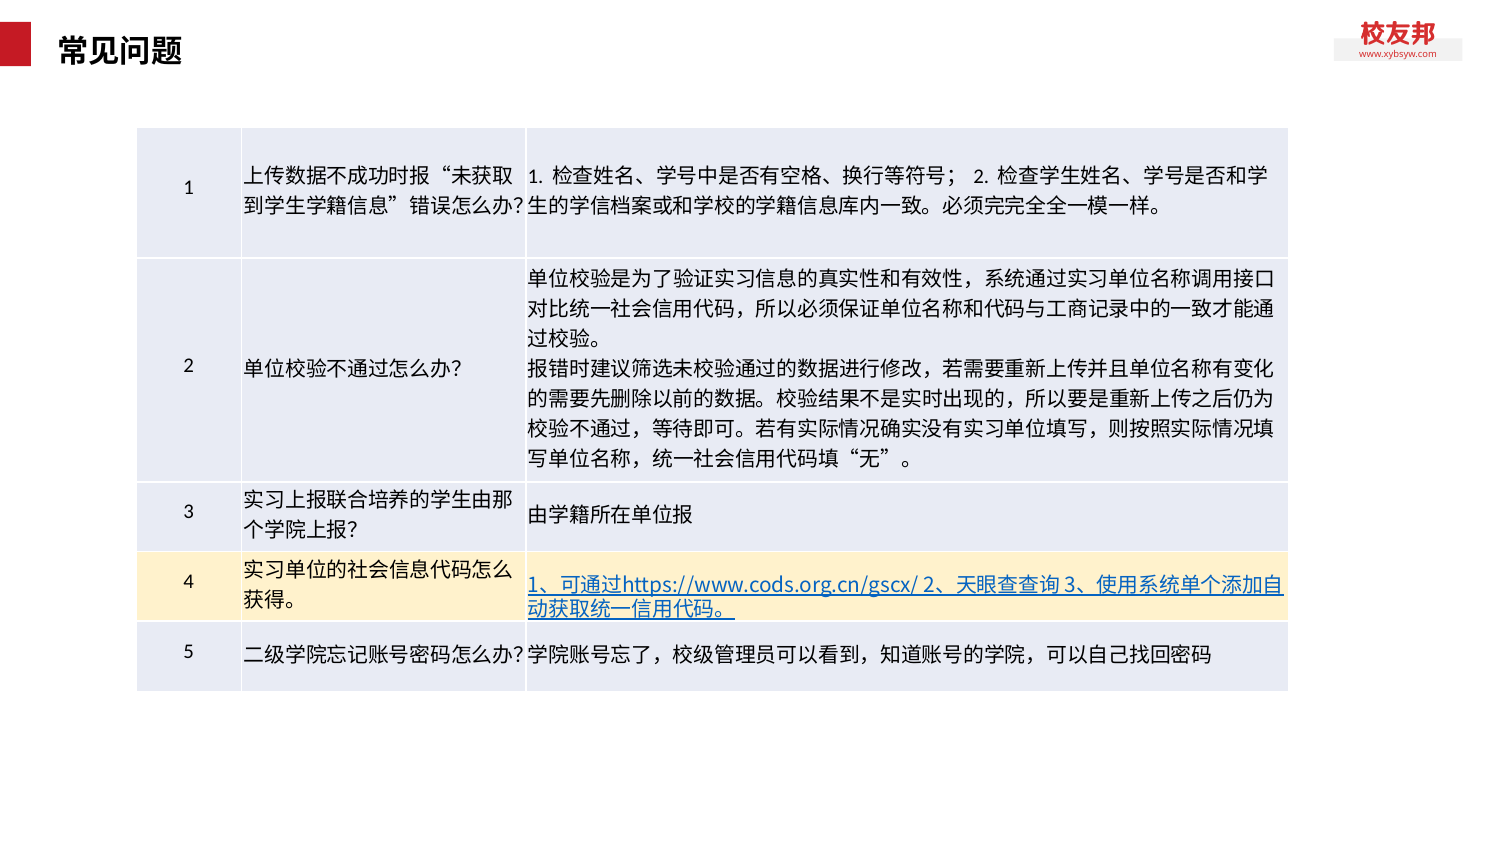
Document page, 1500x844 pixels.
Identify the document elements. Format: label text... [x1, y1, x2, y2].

table_cell 二级学院忘记账号密码怎么办？ [242, 622, 525, 691]
table_header 上传数据不成功时报“未获取到学生学籍信息”错误怎么办？ [242, 128, 525, 257]
table_cell 5 [137, 622, 241, 691]
table_cell 4 [137, 552, 241, 620]
table_cell 由学籍所在单位报 [527, 483, 1288, 551]
title 常见问题 [42, 11, 939, 77]
table_cell 实习单位的社会信息代码怎么获得。 [242, 552, 525, 620]
table_cell 单位校验不通过怎么办？ [242, 259, 525, 481]
table_cell 学院账号忘了，校级管理员可以看到，知道账号的学院，可以自己找回密码 [527, 622, 1288, 691]
table_cell 2 [137, 259, 241, 481]
table_cell 单位校验是为了验证实习信息的真实性和有效性，系统通过实习单位名称调用接口对比统一社会信用代码，所以必须保证单位名称和代码与工商记录中的一致才能通过校验。 报错时建议筛选未校验通过的数据进行修改，若需要重新上传并且单位名称有变化的需要先删除以前的数据。校验结果不是实时出现的，所以要是重新上传之后仍为校验不通过，等待即可。若有实际情况确实没有实习单位填写，则按照实际情况填写单位名称，统一社会信用代码填“无”。 [527, 259, 1288, 481]
table_header 1. 检查姓名、学号中是否有空格、换行等符号；2. 检查学生姓名、学号是否和学生的学信档案或和学校的学籍信息库内一致。必须完完全全一模一样。 [527, 128, 1288, 257]
table_cell 3 [137, 483, 241, 551]
table_cell 1、可通过https://www.cods.org.cn/gscx/ 2、天眼查查询 3、使用系统单个添加自动获取统一信用代码。 [527, 552, 1288, 620]
table_header 1 [137, 128, 241, 257]
table_cell 实习上报联合培养的学生由那个学院上报？ [242, 483, 525, 551]
picture [1361, 21, 1435, 45]
